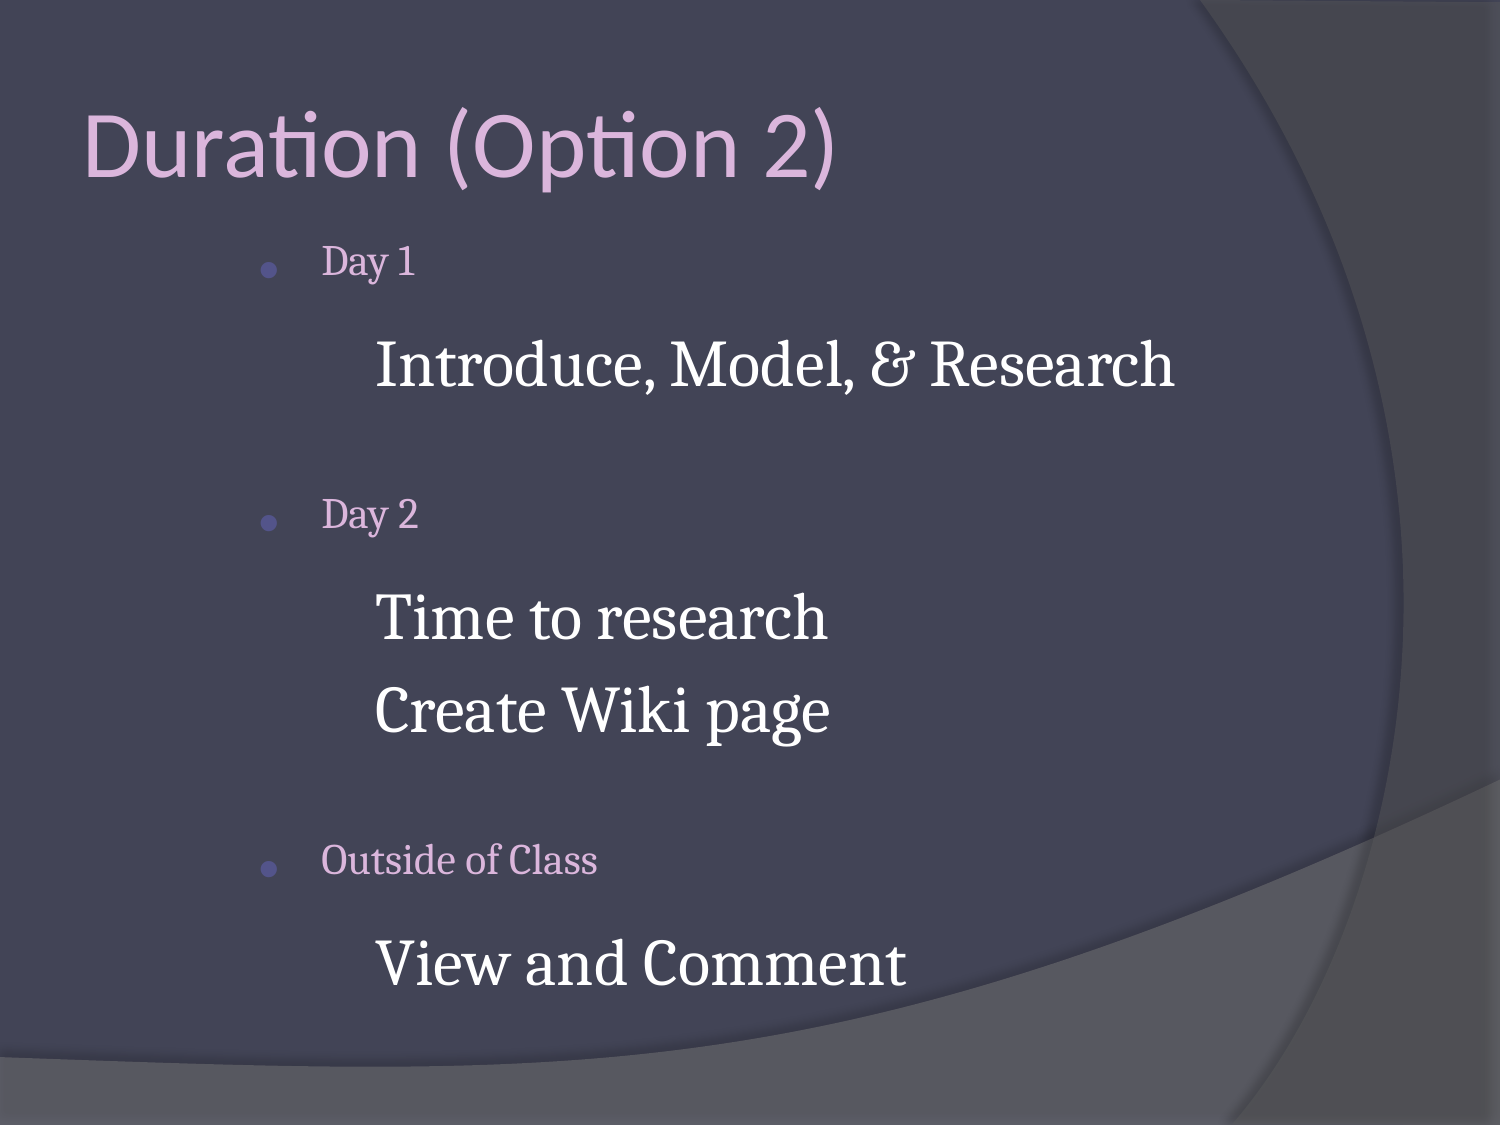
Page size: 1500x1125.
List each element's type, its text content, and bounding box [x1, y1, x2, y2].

list Day 1 Introduce, Model, & Research Day 2 Time to research Create Wiki page Outside of Class View and Comment [237, 224, 1463, 1050]
title Duration (Option 2) [75, 45, 1300, 233]
